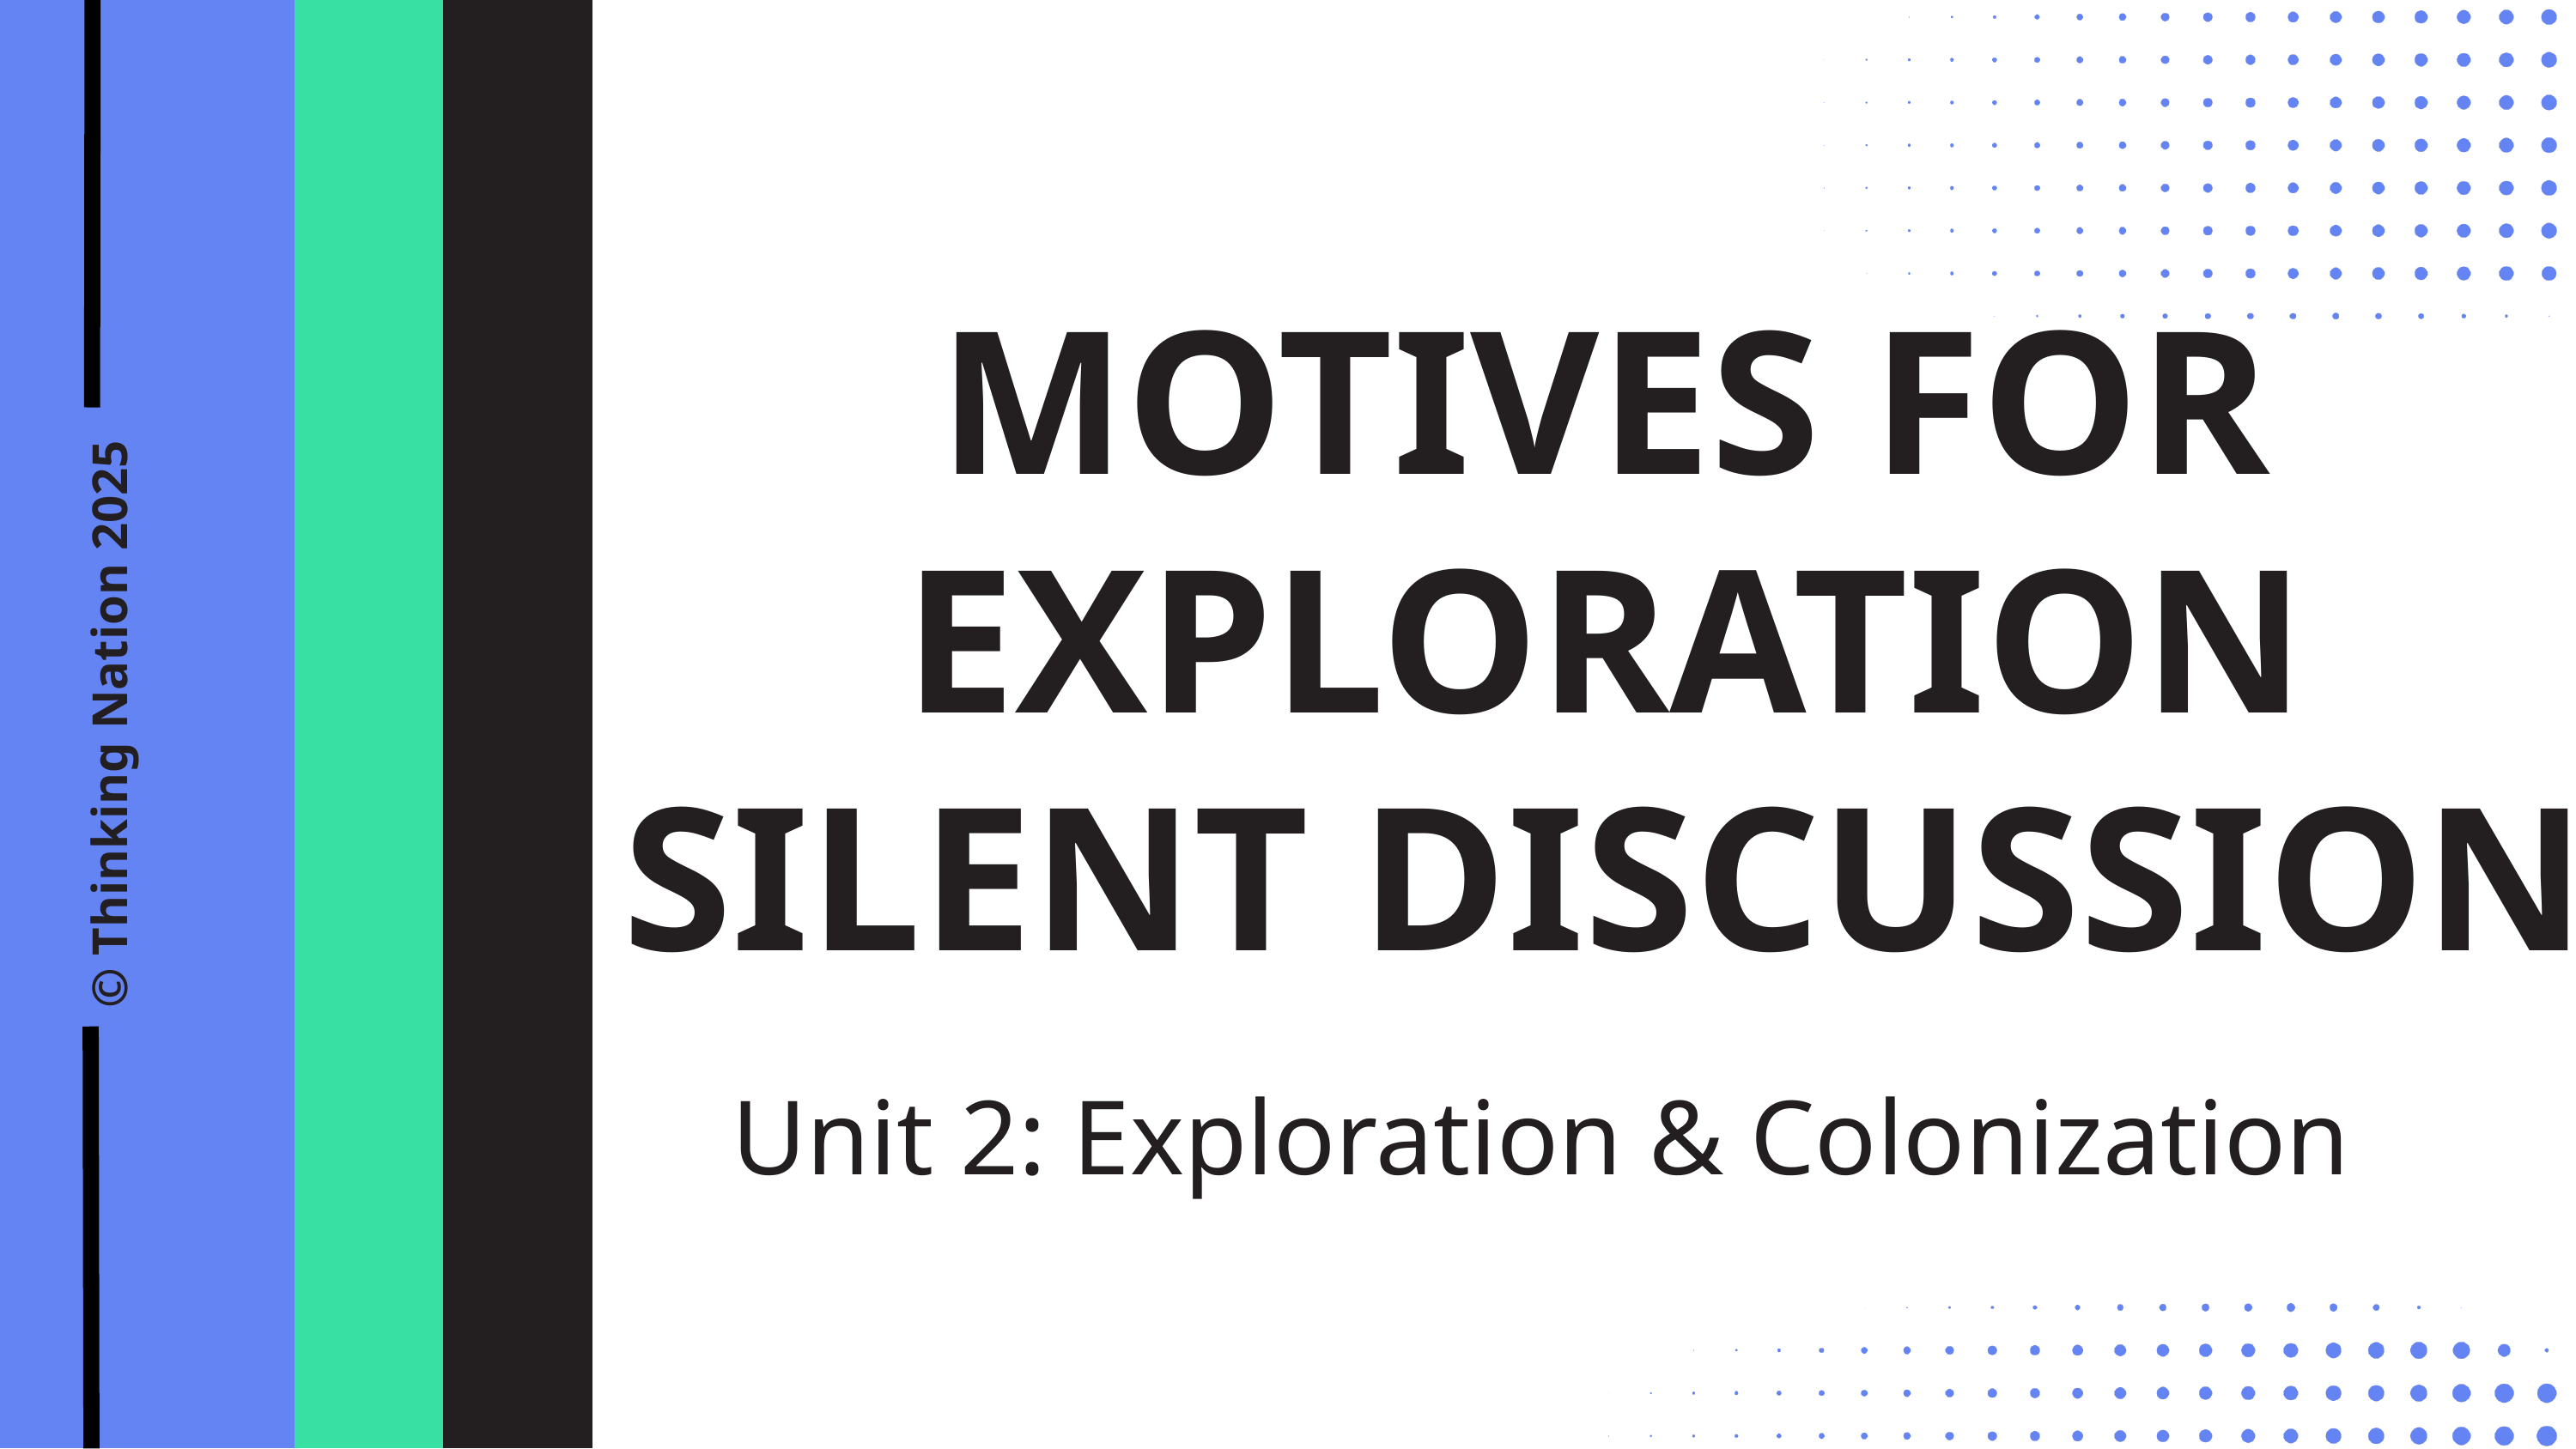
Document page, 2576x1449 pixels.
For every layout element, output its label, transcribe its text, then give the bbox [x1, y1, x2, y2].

text_box Unit 2: Exploration & Colonization [653, 1022, 2432, 1196]
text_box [0, 0, 593, 1449]
text_box [1781, 0, 2576, 319]
text_box MOTIVES FOR EXPLORATION SILENT DISCUSSION [613, 276, 2576, 991]
text_box [1565, 1303, 2576, 1449]
